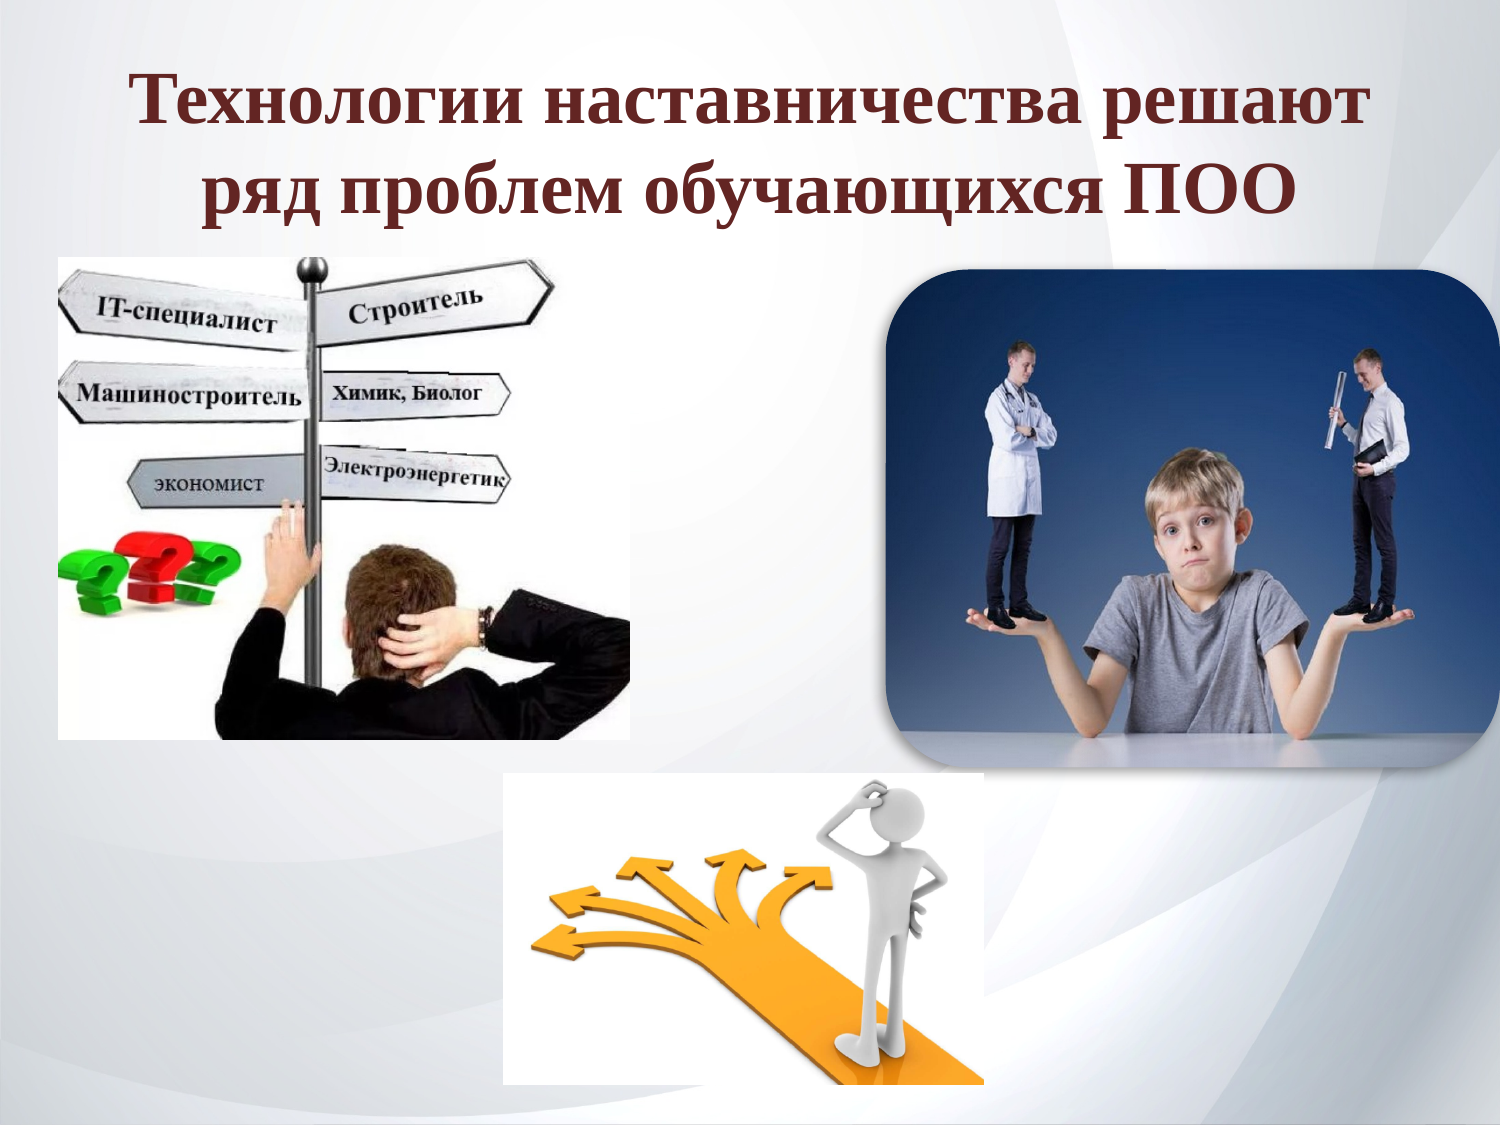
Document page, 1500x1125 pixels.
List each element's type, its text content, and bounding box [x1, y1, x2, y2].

picture [0, 0, 1500, 1125]
title Технологии наставничества решают ряд проблем обучающихся ПОО [75, 45, 1425, 233]
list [58, 257, 630, 741]
